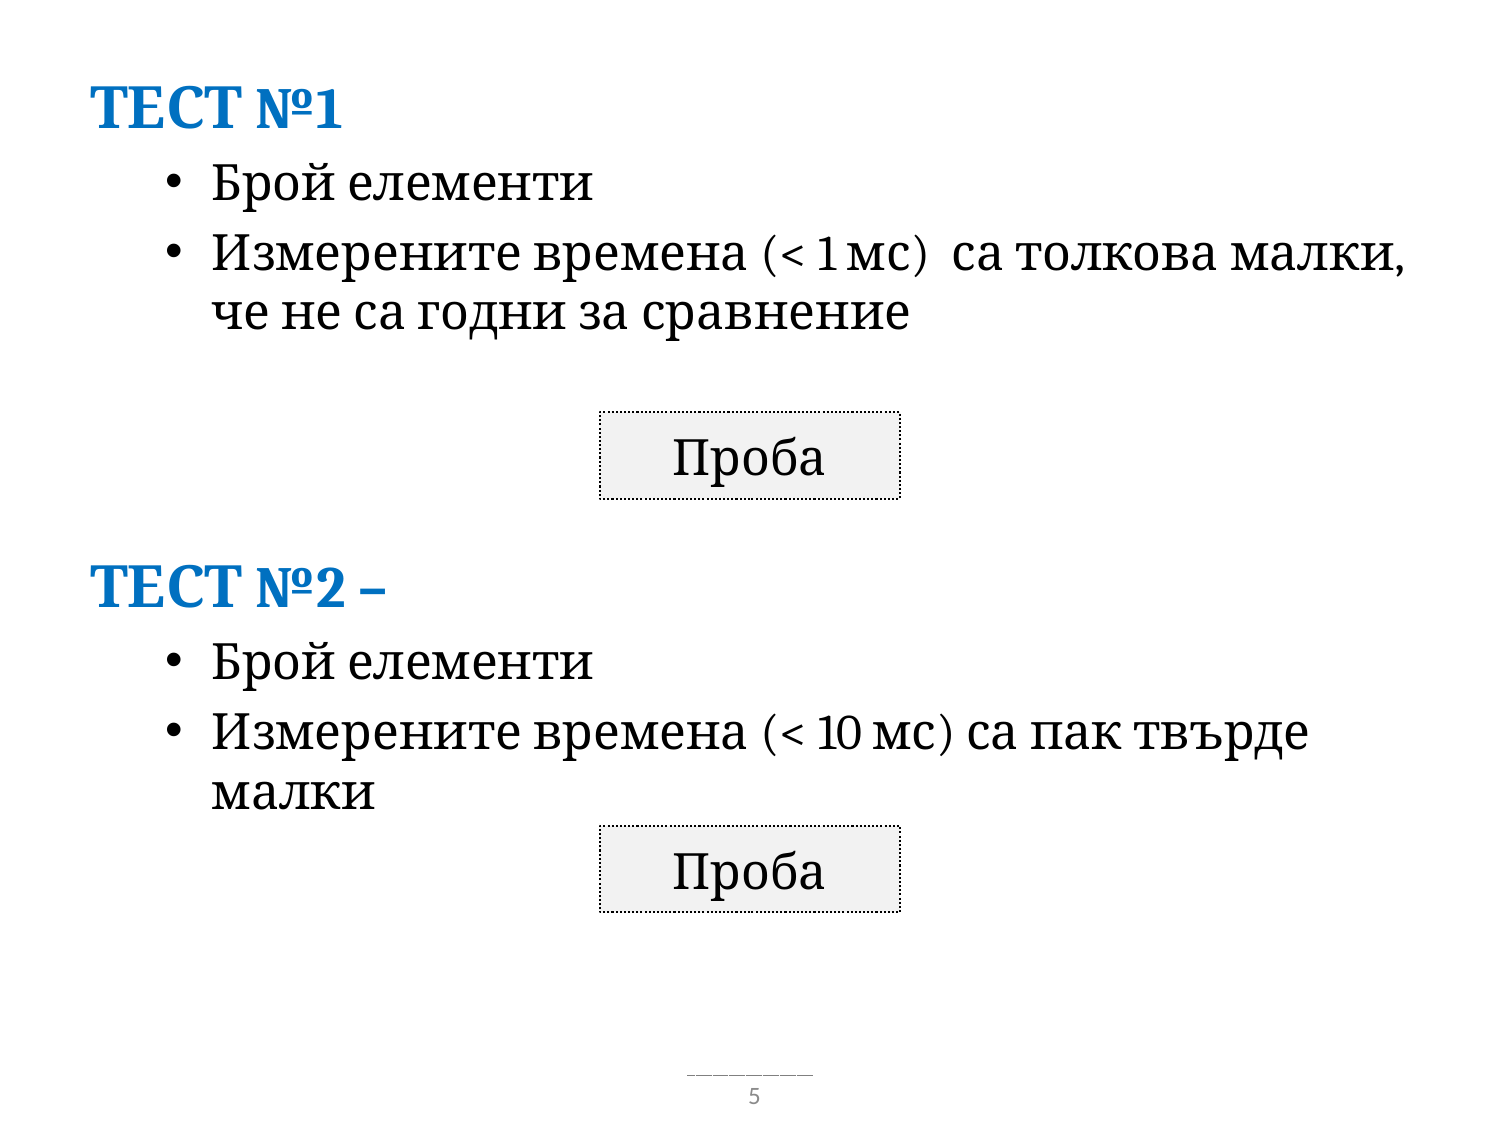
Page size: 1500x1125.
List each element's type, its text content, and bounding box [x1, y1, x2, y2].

text_box Проба [598, 410, 902, 501]
slide_number 5 [579, 1065, 930, 1125]
text_box Проба [598, 824, 902, 914]
